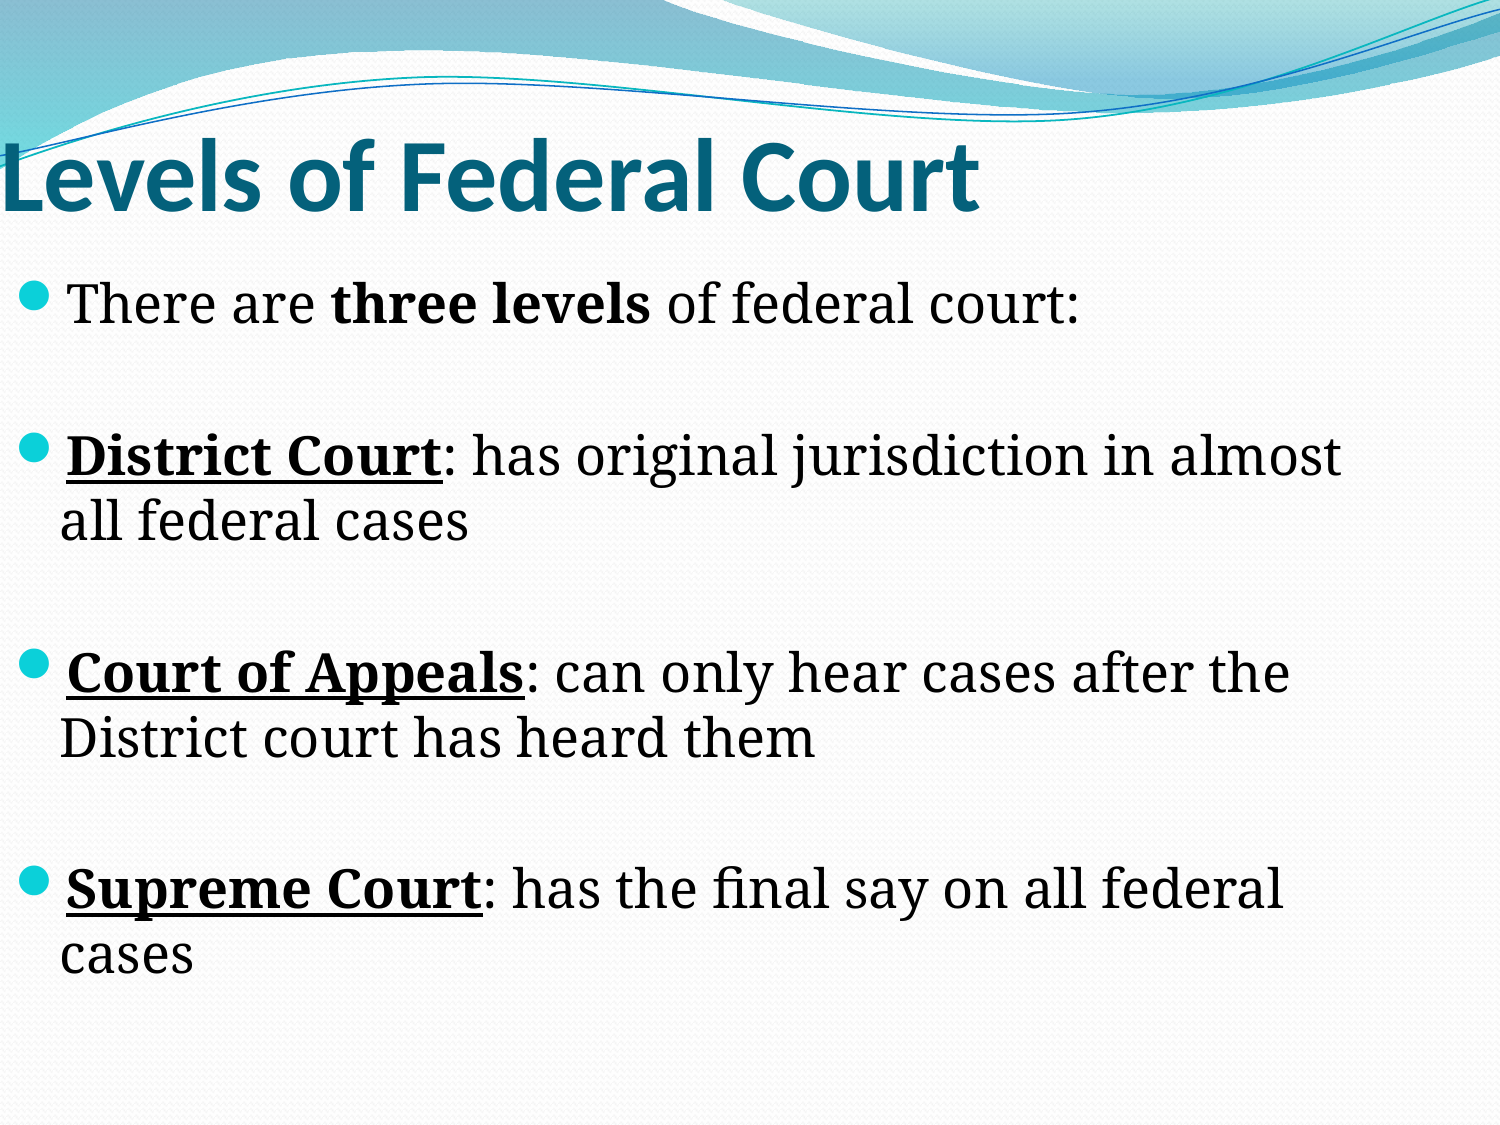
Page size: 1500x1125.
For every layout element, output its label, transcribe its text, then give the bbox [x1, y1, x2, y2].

title Levels of Federal Court [0, 45, 1350, 233]
list There are three levels of federal court: District Court: has original jurisdiction in almost all federal cases Court of Appeals: can only hear cases after the District court has heard them Supreme Court: has the final say on all federal cases [0, 262, 1425, 1063]
